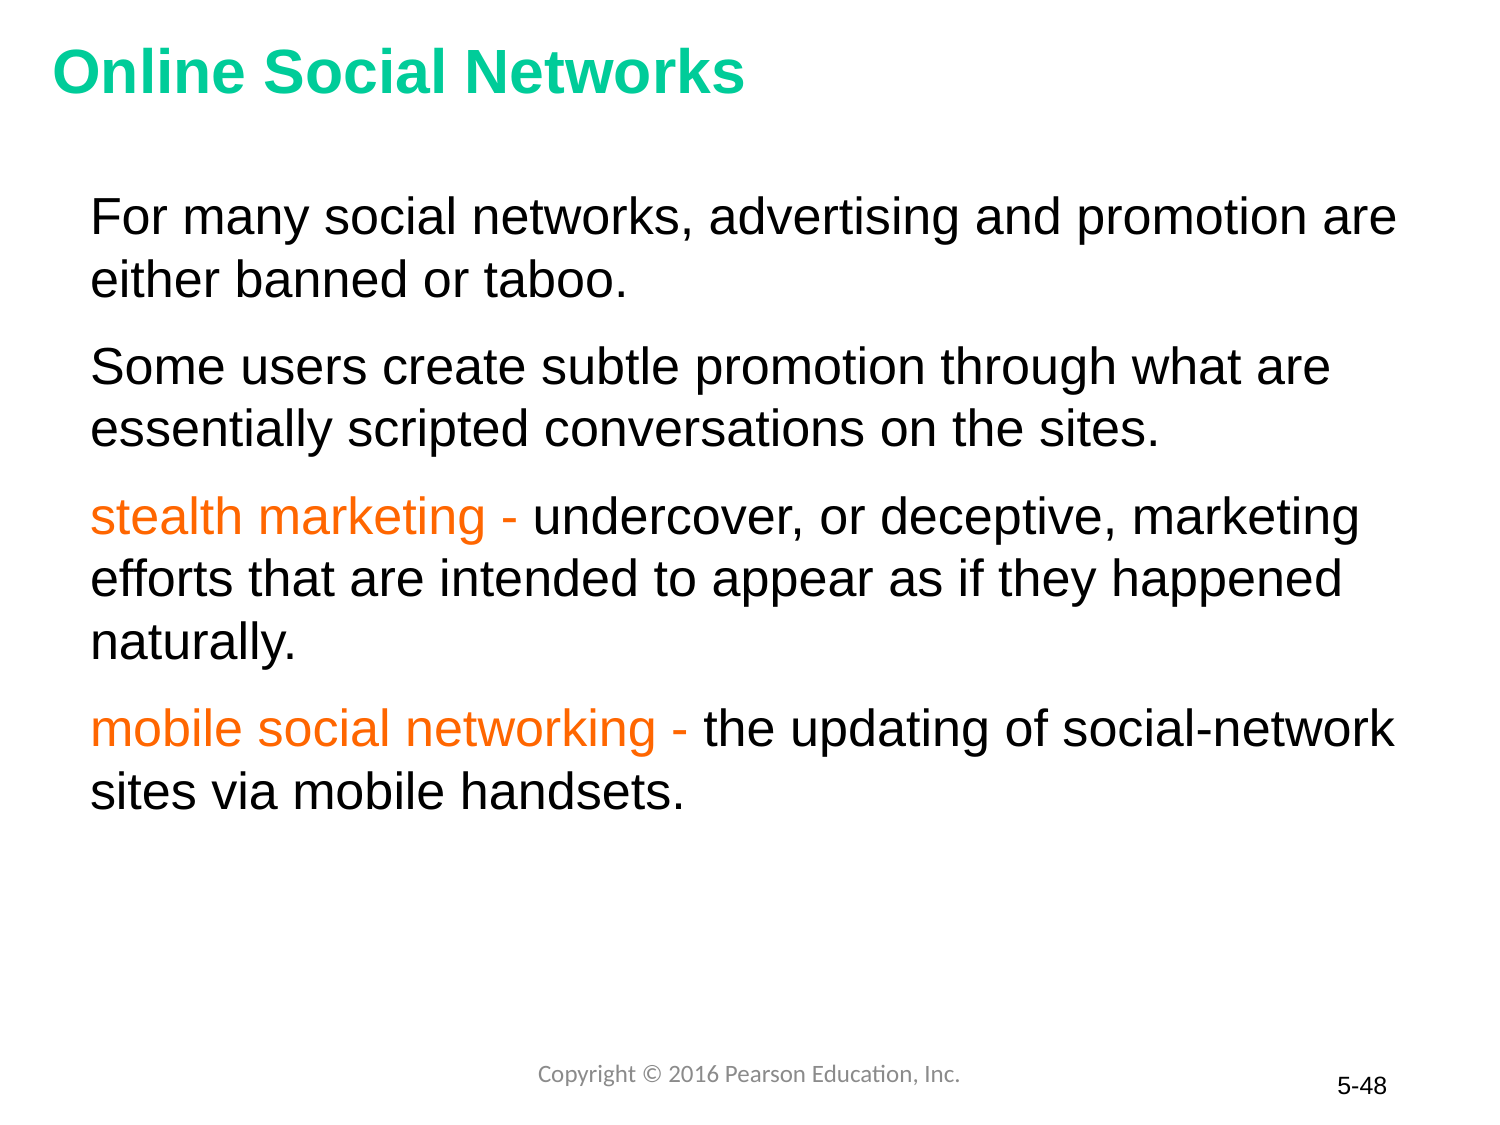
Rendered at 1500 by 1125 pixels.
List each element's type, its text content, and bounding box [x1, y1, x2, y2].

list For many social networks, advertising and promotion are either banned or taboo. Some users create subtle promotion through what are essentially scripted conversations on the sites. stealth marketing - undercover, or deceptive, marketing efforts that are intended to appear as if they happened naturally. mobile social networking - the updating of social-network sites via mobile handsets. [75, 174, 1450, 918]
title Online Social Networks [37, 0, 1388, 163]
footer Copyright © 2016 Pearson Education, Inc. [512, 1042, 988, 1103]
